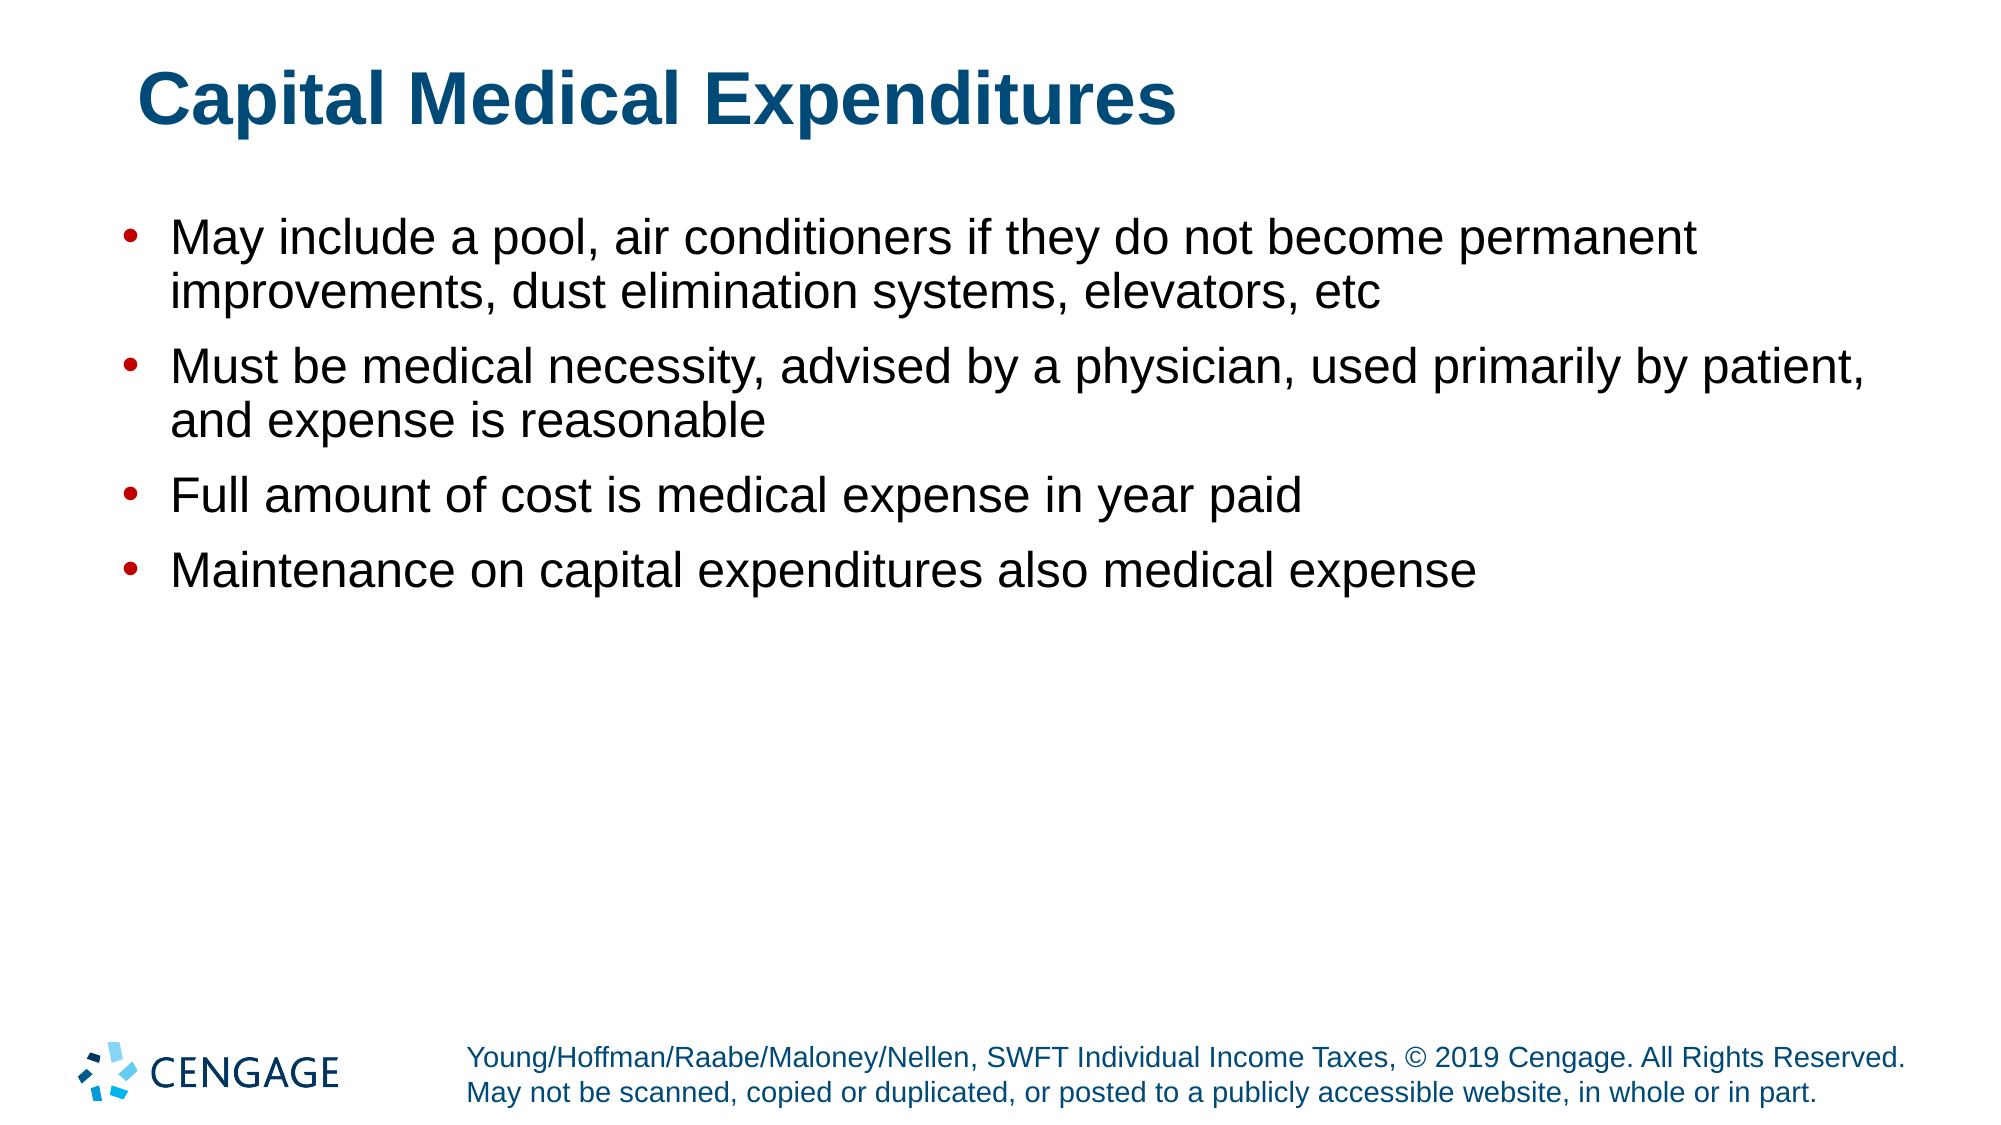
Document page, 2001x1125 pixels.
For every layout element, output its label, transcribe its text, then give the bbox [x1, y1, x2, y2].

title Capital Medical Expenditures [137, 59, 1863, 171]
list May include a pool, air conditioners if they do not become permanent improvements, dust elimination systems, elevators, etc Must be medical necessity, advised by a physician, used primarily by patient, and expense is reasonable Full amount of cost is medical expense in year paid Maintenance on capital expenditures also medical expense [121, 211, 1880, 636]
picture [78, 1042, 338, 1101]
